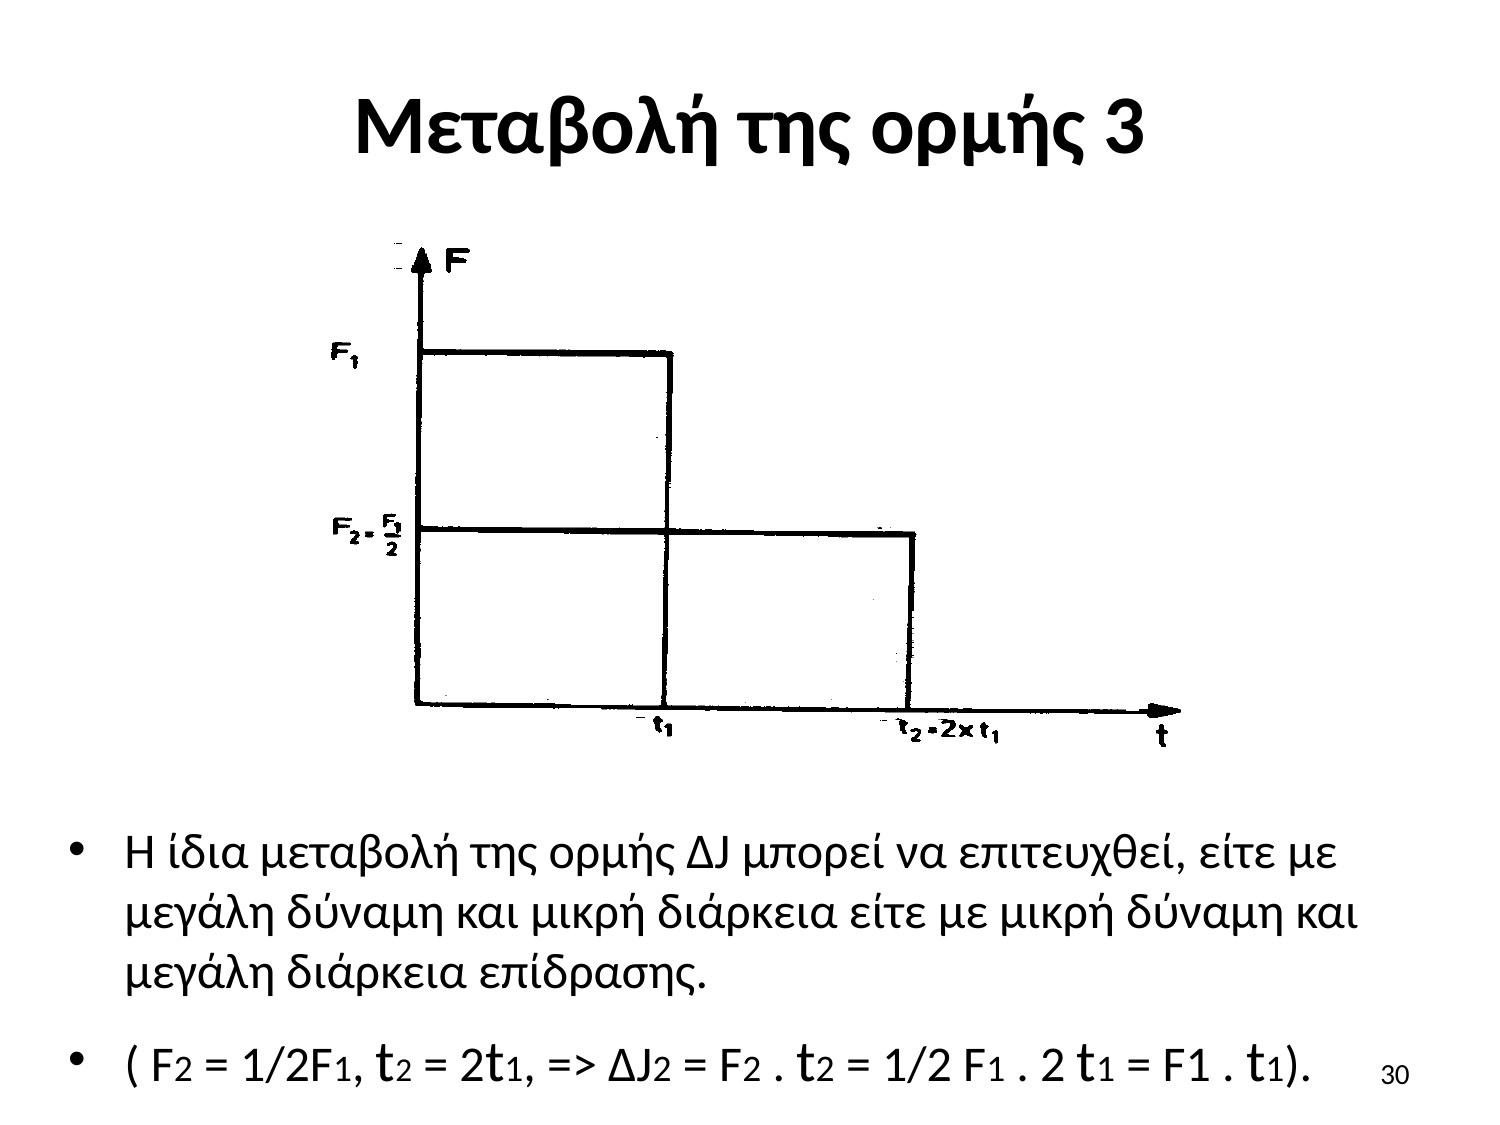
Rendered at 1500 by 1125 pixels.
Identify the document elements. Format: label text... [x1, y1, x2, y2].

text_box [324, 243, 1202, 760]
title Μεταβολή της ορμής 3 [75, 45, 1425, 197]
slide_number 30 [1074, 1042, 1425, 1103]
list Η ίδια μεταβολή της ορμής ΔJ μπορεί να επιτευχθεί, είτε με μεγάλη δύναμη και μικρή διάρκεια είτε με μικρή δύναμη και μεγάλη διάρκεια επίδρασης. ( F2 = 1/2F1, t2 = 2t1, => ΔJ2 = F2 . t2 = 1/2 F1 . 2 t1 = F1 . t1). [53, 810, 1459, 1083]
